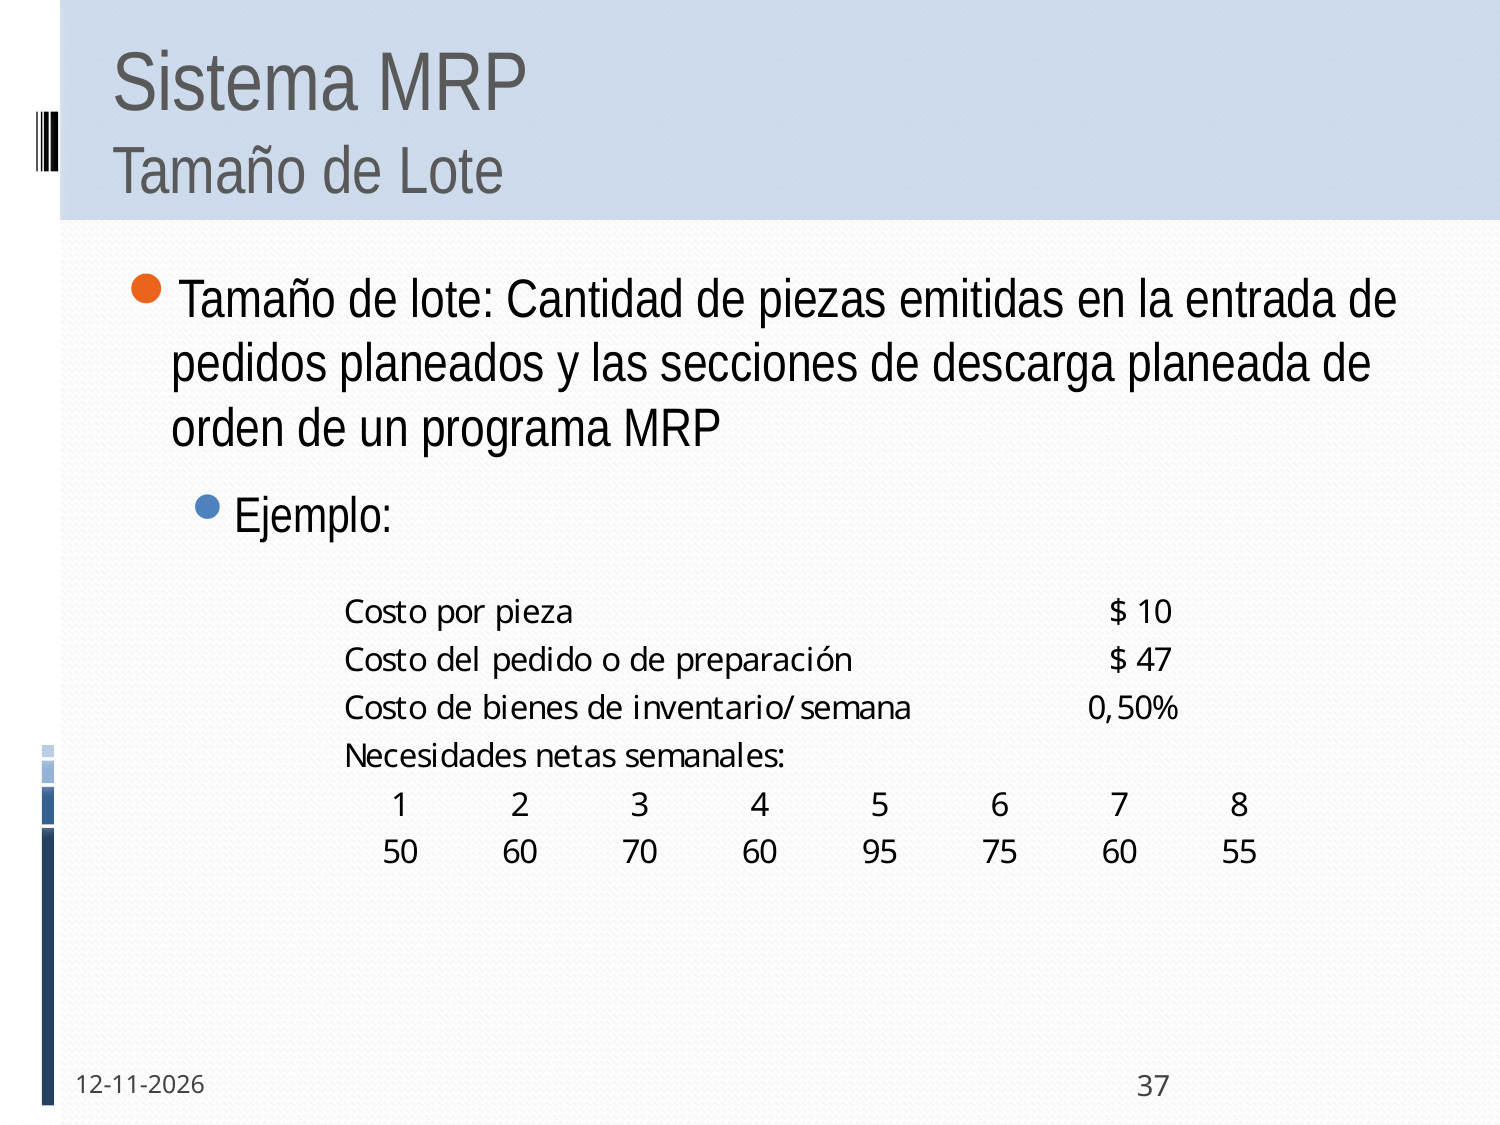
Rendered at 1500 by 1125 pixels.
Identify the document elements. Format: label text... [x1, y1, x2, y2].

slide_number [75, 1042, 243, 1103]
list Tamaño de lote: Cantidad de piezas emitidas en la entrada de pedidos planeados y las secciones de descarga planeada de orden de un programa MRP Ejemplo: [111, 255, 1436, 1038]
slide_number 50 [330, 589, 1304, 890]
picture [336, 585, 1300, 879]
title Sistema MRP Tamaño de Lote [111, 18, 1436, 207]
slide_number 37 [1045, 1046, 1171, 1107]
